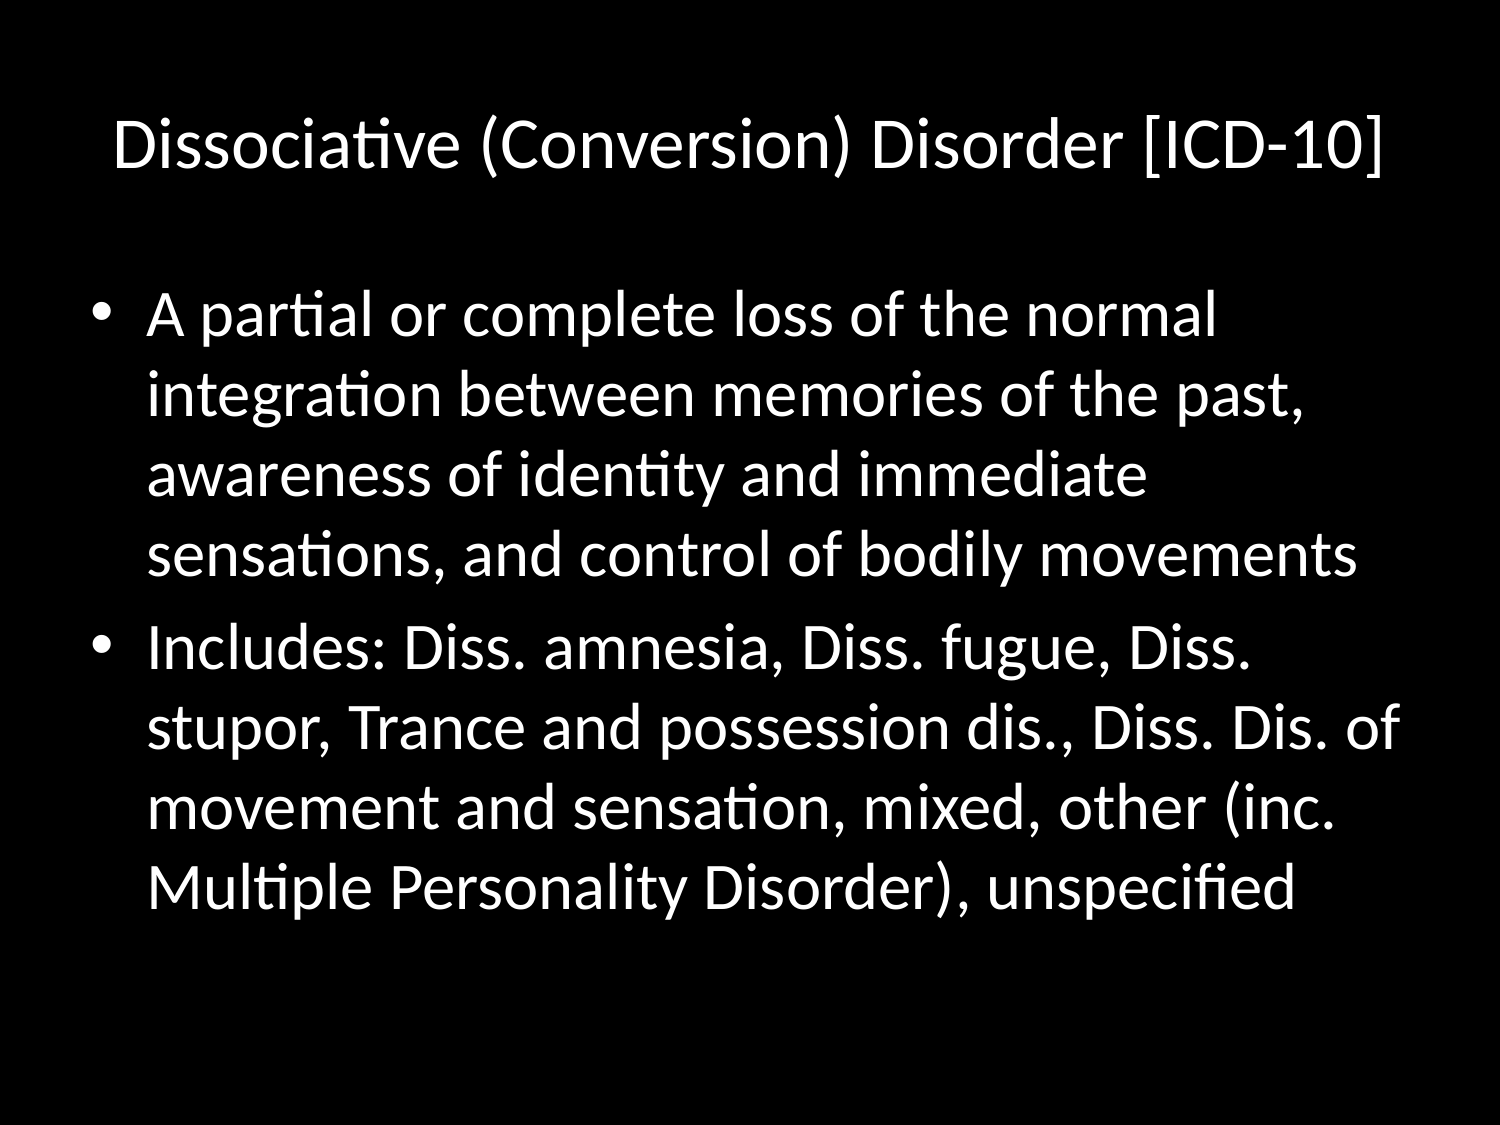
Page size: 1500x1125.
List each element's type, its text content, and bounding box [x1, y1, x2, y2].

list A partial or complete loss of the normal integration between memories of the past, awareness of identity and immediate sensations, and control of bodily movements Includes: Diss. amnesia, Diss. fugue, Diss. stupor, Trance and possession dis., Diss. Dis. of movement and sensation, mixed, other (inc. Multiple Personality Disorder), unspecified [75, 262, 1425, 1005]
title Dissociative (Conversion) Disorder [ICD-10] [75, 45, 1425, 233]
